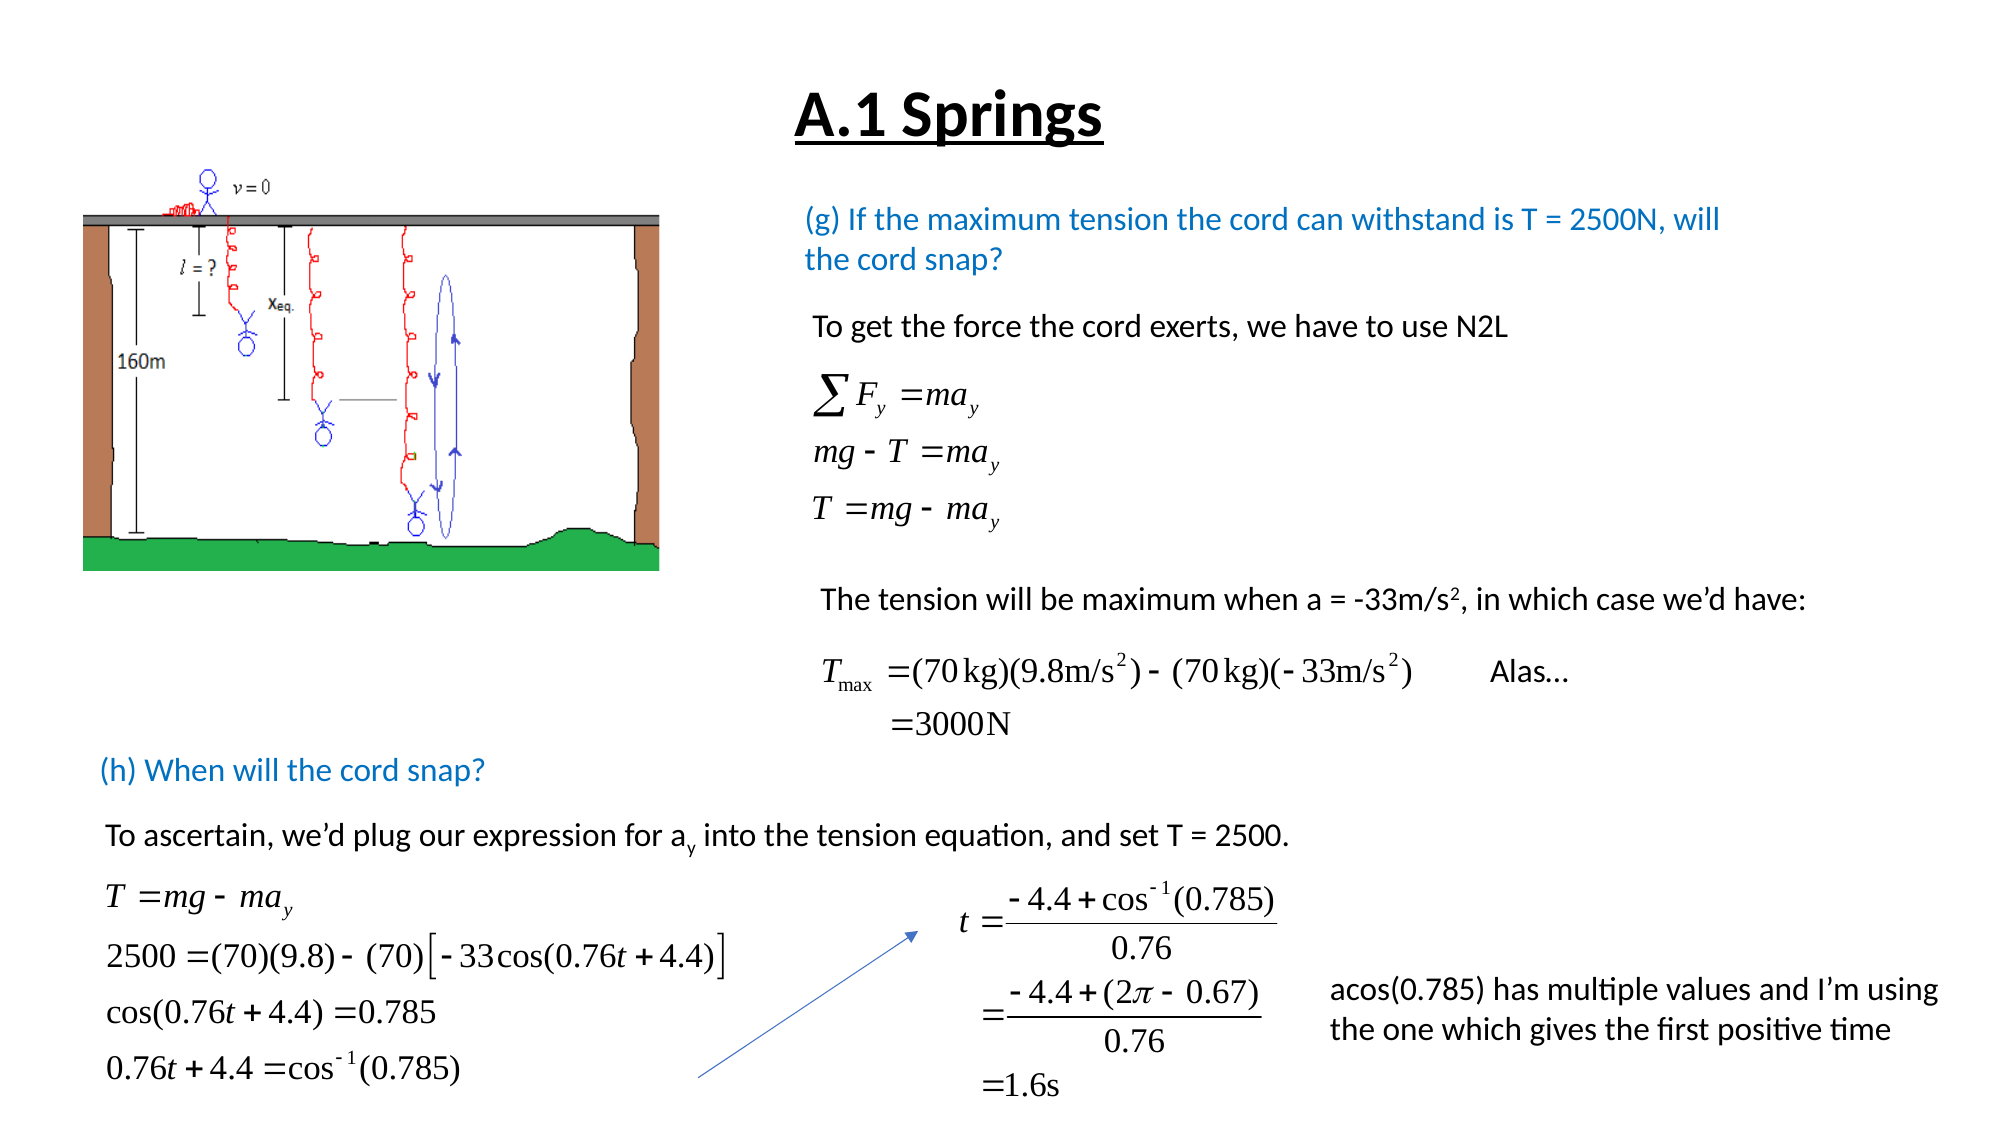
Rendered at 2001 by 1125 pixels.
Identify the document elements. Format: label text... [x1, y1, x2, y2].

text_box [101, 874, 734, 1094]
text_box A.1 Springs [779, 71, 1639, 165]
text_box The tension will be maximum when a = -33m/s2, in which case we’d have: [805, 570, 1823, 625]
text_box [83, 164, 752, 571]
text_box (h) When will the cord snap? [84, 740, 503, 796]
text_box (g) If the maximum tension the cord can withstand is T = 2500N, will the cord snap? [789, 189, 1757, 284]
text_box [817, 645, 1422, 750]
text_box acos(0.785) has multiple values and I’m using the one which gives the first positive time [1315, 960, 1962, 1055]
text_box To ascertain, we’d plug our expression for ay into the tension equation, and set T = 2500. [90, 805, 1306, 866]
text_box Alas… [1475, 642, 1585, 697]
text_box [808, 367, 1010, 541]
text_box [698, 930, 919, 1078]
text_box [954, 872, 1284, 1113]
text_box To get the force the cord exerts, we have to use N2L [797, 296, 1525, 352]
